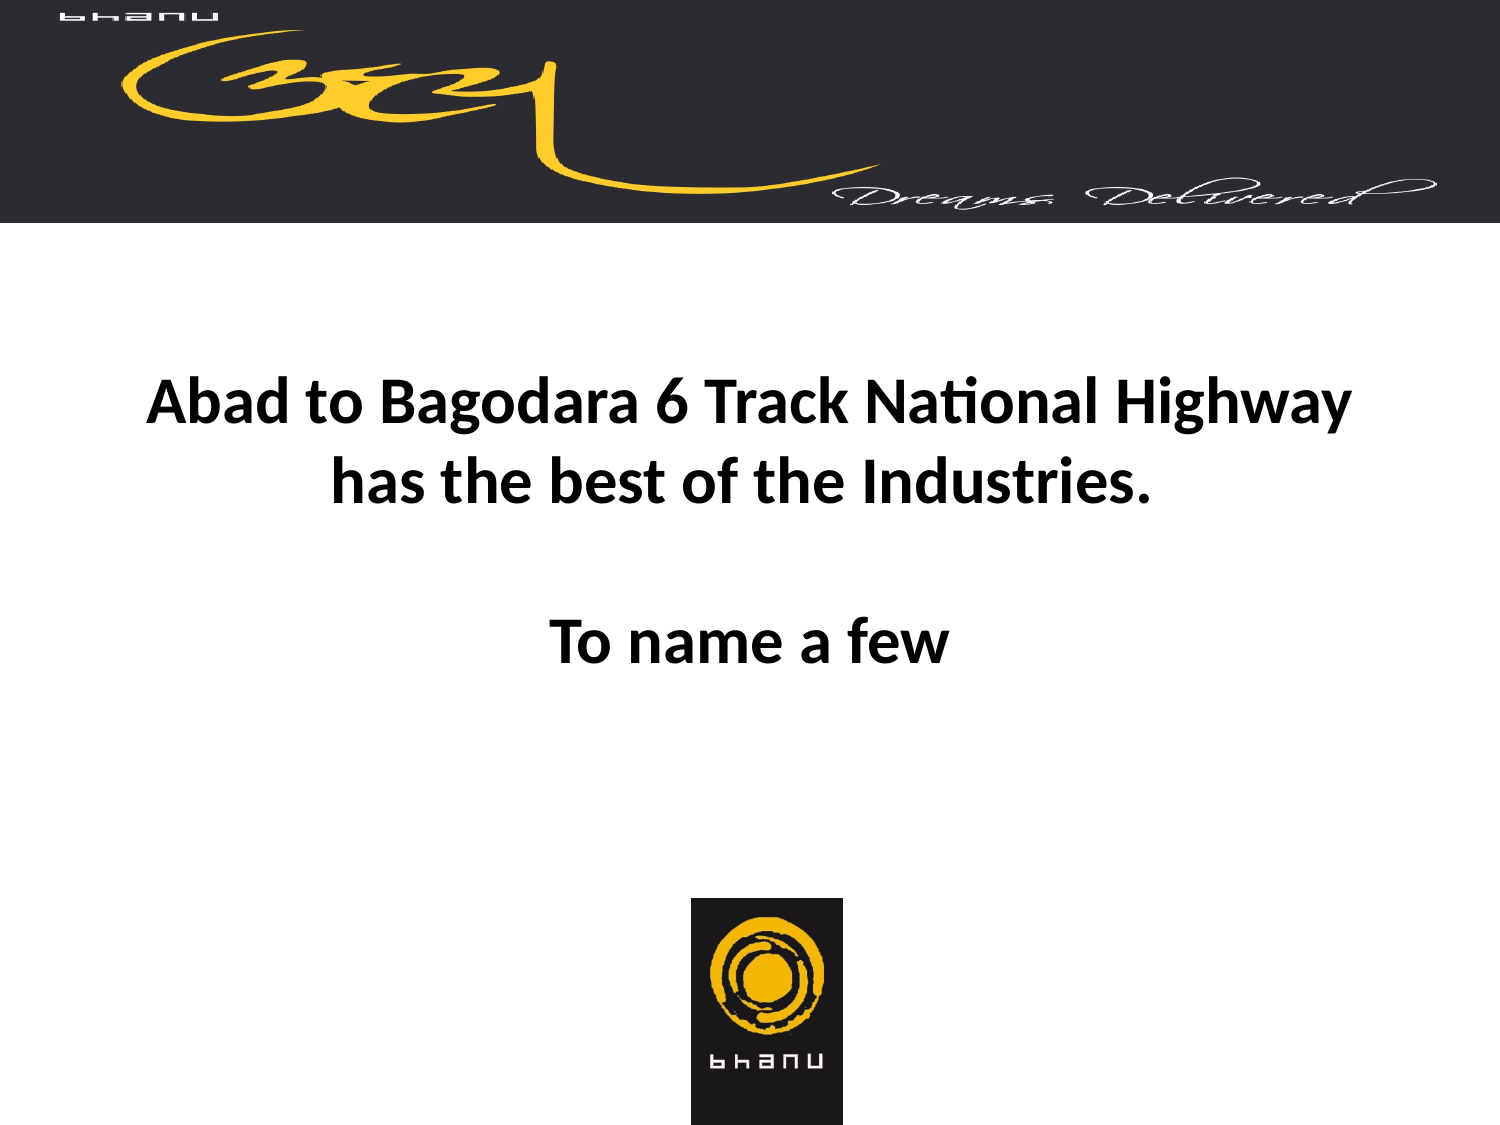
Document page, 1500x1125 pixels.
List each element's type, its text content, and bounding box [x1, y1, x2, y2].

title Abad to Bagodara 6 Track National Highway has the best of the Industries. To name a few [112, 222, 1388, 891]
picture [691, 898, 843, 1125]
picture [0, 0, 1500, 223]
